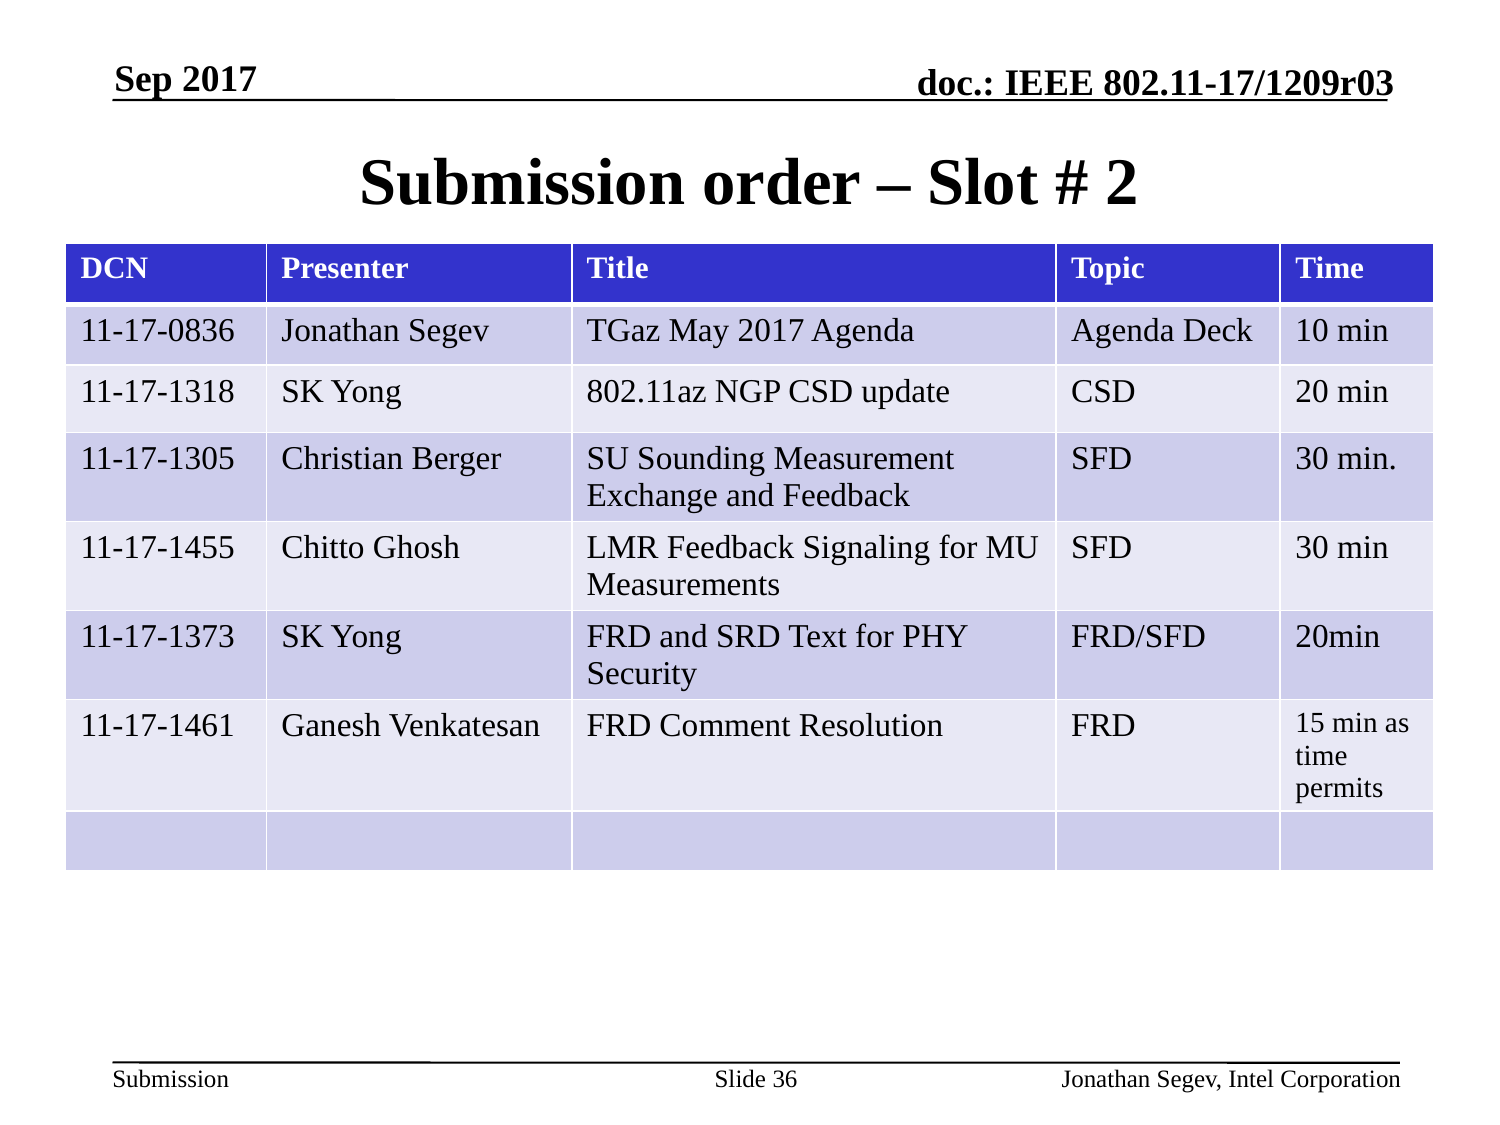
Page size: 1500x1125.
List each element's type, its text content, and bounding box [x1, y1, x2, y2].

table_cell 11-17-0836 [66, 307, 266, 364]
table_cell CSD [1057, 366, 1279, 432]
table_cell 11-17-1461 [66, 700, 266, 810]
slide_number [114, 54, 423, 100]
table_header DCN [66, 244, 266, 302]
title Submission order – Slot # 2 [112, 112, 1388, 243]
table_cell 30 min [1281, 522, 1433, 610]
table_cell SFD [1057, 522, 1279, 610]
table_header Topic [1057, 244, 1279, 302]
table_cell Chitto Ghosh [267, 522, 571, 610]
table_cell TGaz May 2017 Agenda [573, 307, 1055, 364]
table_cell 30 min. [1281, 433, 1433, 521]
table_cell Agenda Deck [1057, 307, 1279, 364]
table_cell FRD Comment Resolution [573, 700, 1055, 810]
table_header Title [573, 244, 1055, 302]
table_cell Christian Berger [267, 433, 571, 521]
table_cell 11-17-1318 [66, 366, 266, 432]
footer Jonathan Segev, Intel Corporation [878, 1061, 1402, 1093]
table_cell SK Yong [267, 611, 571, 699]
table_cell LMR Feedback Signaling for MU Measurements [573, 522, 1055, 610]
table_cell SK Yong [267, 366, 571, 432]
table_cell 11-17-1305 [66, 433, 266, 521]
table_cell 10 min [1281, 307, 1433, 364]
table_cell 802.11az NGP CSD update [573, 366, 1055, 432]
table_cell [66, 812, 266, 870]
table_header Presenter [267, 244, 571, 302]
table_cell FRD and SRD Text for PHY Security [573, 611, 1055, 699]
table_cell 11-17-1455 [66, 522, 266, 610]
table_cell FRD/SFD [1057, 611, 1279, 699]
table_cell Ganesh Venkatesan [267, 700, 571, 810]
table_cell [267, 812, 571, 870]
table_cell 15 min as time permits [1281, 700, 1433, 810]
table_cell [1057, 812, 1279, 870]
table_cell Jonathan Segev [267, 307, 571, 364]
table_cell 20min [1281, 611, 1433, 699]
table_cell SFD [1057, 433, 1279, 521]
table_cell [1281, 812, 1433, 870]
table_header Time [1281, 244, 1433, 302]
table_cell FRD [1057, 700, 1279, 810]
table_cell 11-17-1373 [66, 611, 266, 699]
table_cell [573, 812, 1055, 870]
table_cell SU Sounding Measurement Exchange and Feedback [573, 433, 1055, 521]
table_cell 20 min [1281, 366, 1433, 432]
slide_number Slide 36 [712, 1061, 800, 1123]
